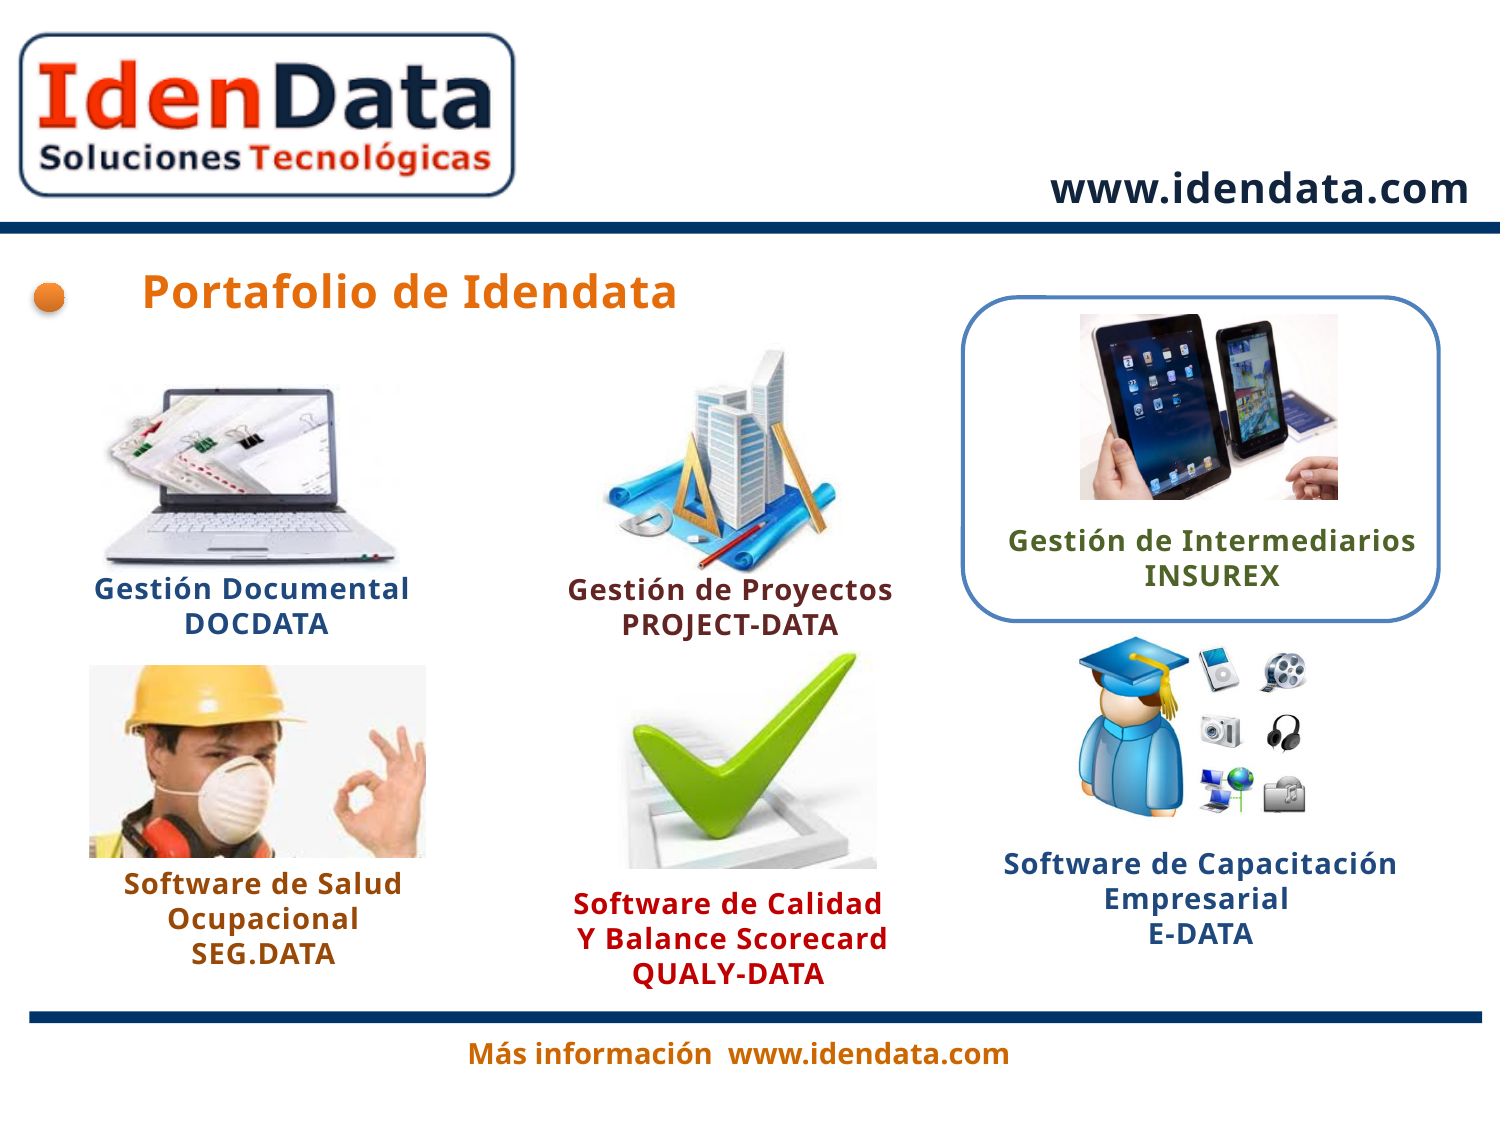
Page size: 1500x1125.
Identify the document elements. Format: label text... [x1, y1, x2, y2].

text_box [34, 282, 65, 313]
picture [1080, 314, 1338, 500]
text_box Software de Capacitación Empresarial E-DATA [988, 837, 1414, 958]
text_box [29, 1011, 1483, 1024]
text_box Software de Calidad Y Balance Scorecard QUALY-DATA [553, 878, 904, 999]
text_box [0, 221, 1500, 234]
text_box [960, 295, 1441, 624]
text_box Gestión de Intermediarios INSUREX [992, 515, 1432, 601]
picture [16, 25, 531, 209]
picture [1030, 624, 1351, 833]
text_box Más información www.idendata.com [452, 1027, 1026, 1078]
text_box Gestión de Proyectos PROJECT-DATA [552, 564, 908, 649]
text_box Portafolio de Idendata [126, 255, 708, 326]
text_box Gestión Documental DOCDATA [78, 562, 434, 648]
picture [594, 342, 845, 574]
text_box Software de Salud Ocupacional SEG.DATA [108, 867, 418, 978]
picture [88, 665, 426, 858]
text_box www.idendata.com [1034, 154, 1486, 220]
picture [102, 384, 400, 574]
picture [616, 645, 878, 869]
